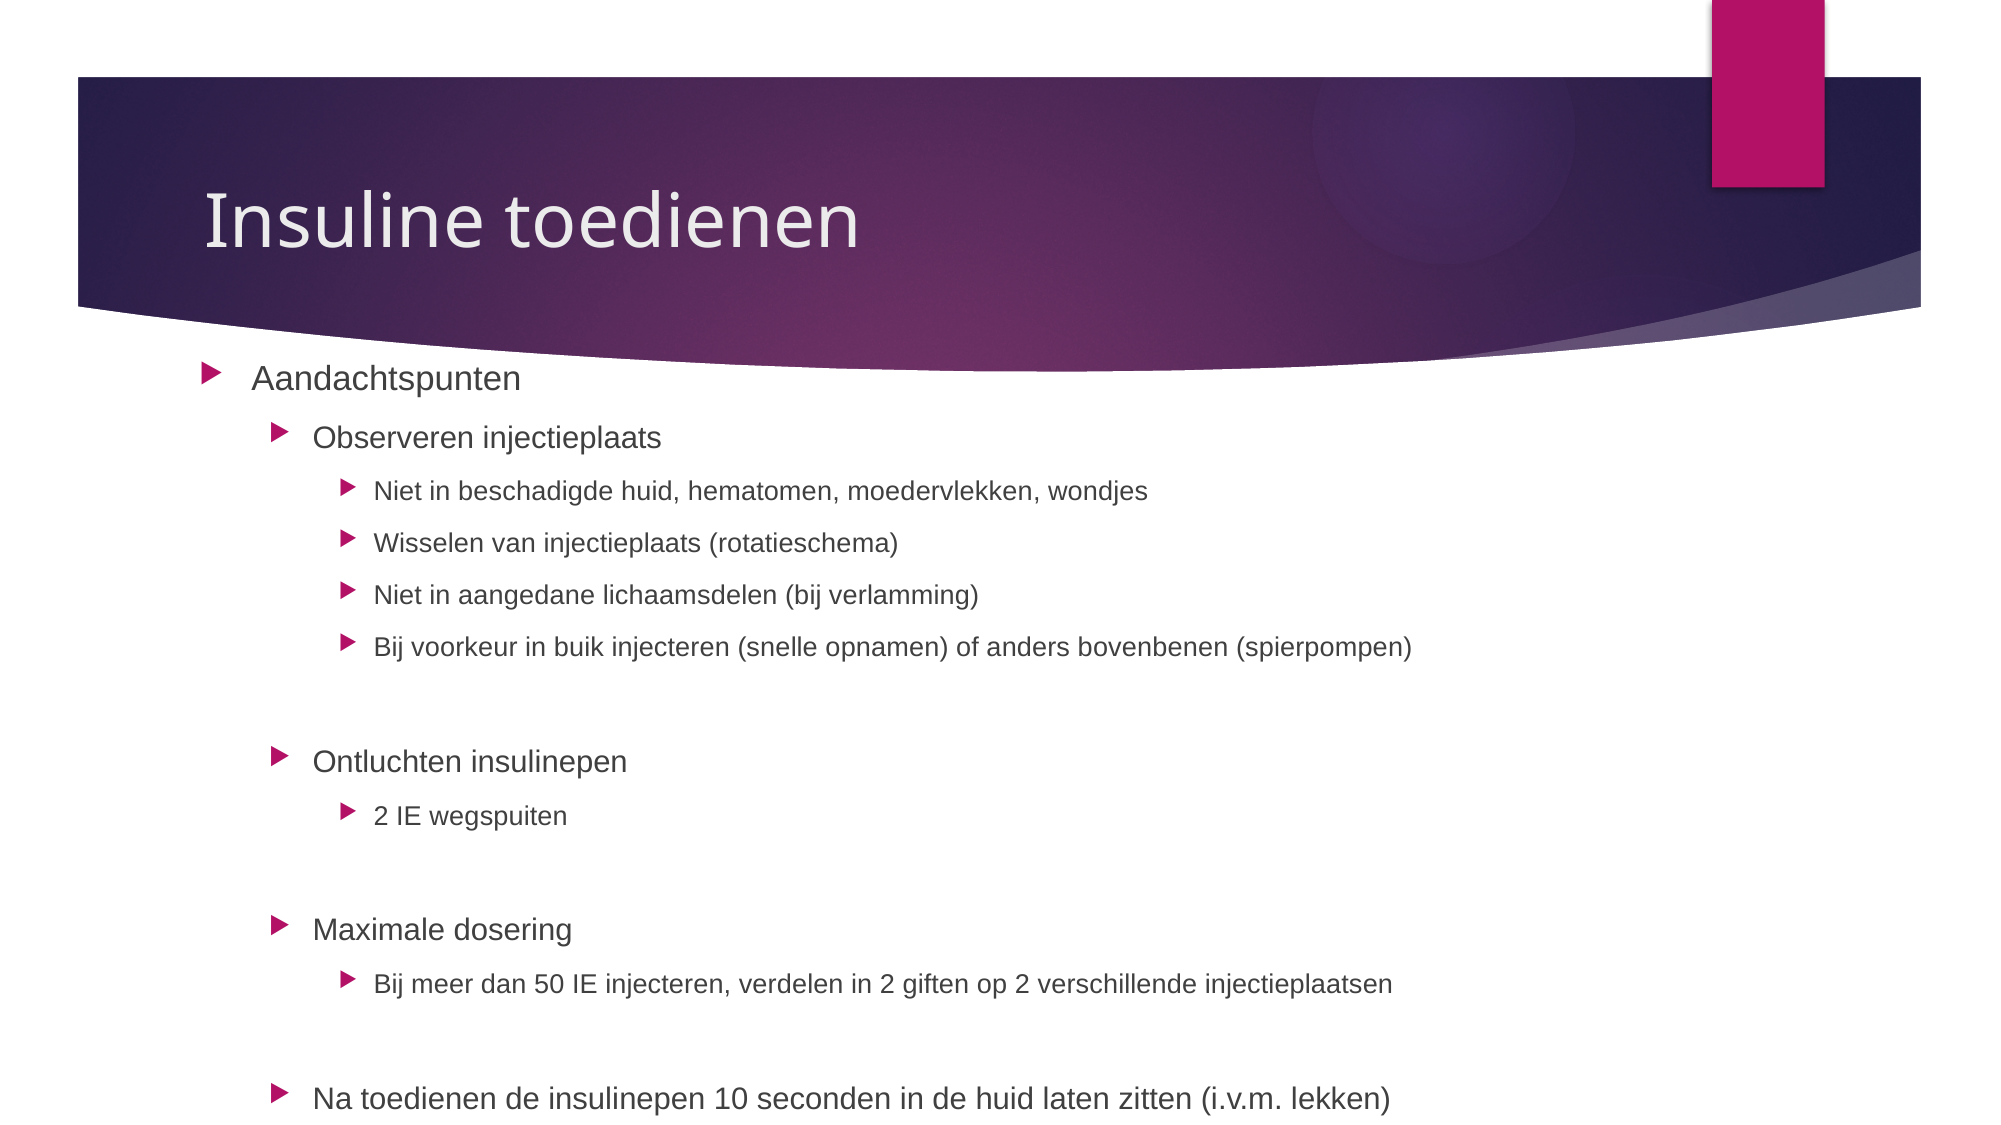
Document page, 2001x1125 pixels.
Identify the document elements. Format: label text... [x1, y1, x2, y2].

list Aandachtspunten Observeren injectieplaats Niet in beschadigde huid, hematomen, moedervlekken, wondjes Wisselen van injectieplaats (rotatieschema) Niet in aangedane lichaamsdelen (bij verlamming) Bij voorkeur in buik injecteren (snelle opnamen) of anders bovenbenen (spierpompen) Ontluchten insulinepen 2 IE wegspuiten Maximale dosering Bij meer dan 50 IE injecteren, verdelen in 2 giften op 2 verschillende injectieplaatsen Na toedienen de insulinepen 10 seconden in de huid laten zitten (i.v.m. lekken) [184, 348, 1826, 1125]
title Insuline toedienen [189, 159, 1627, 276]
